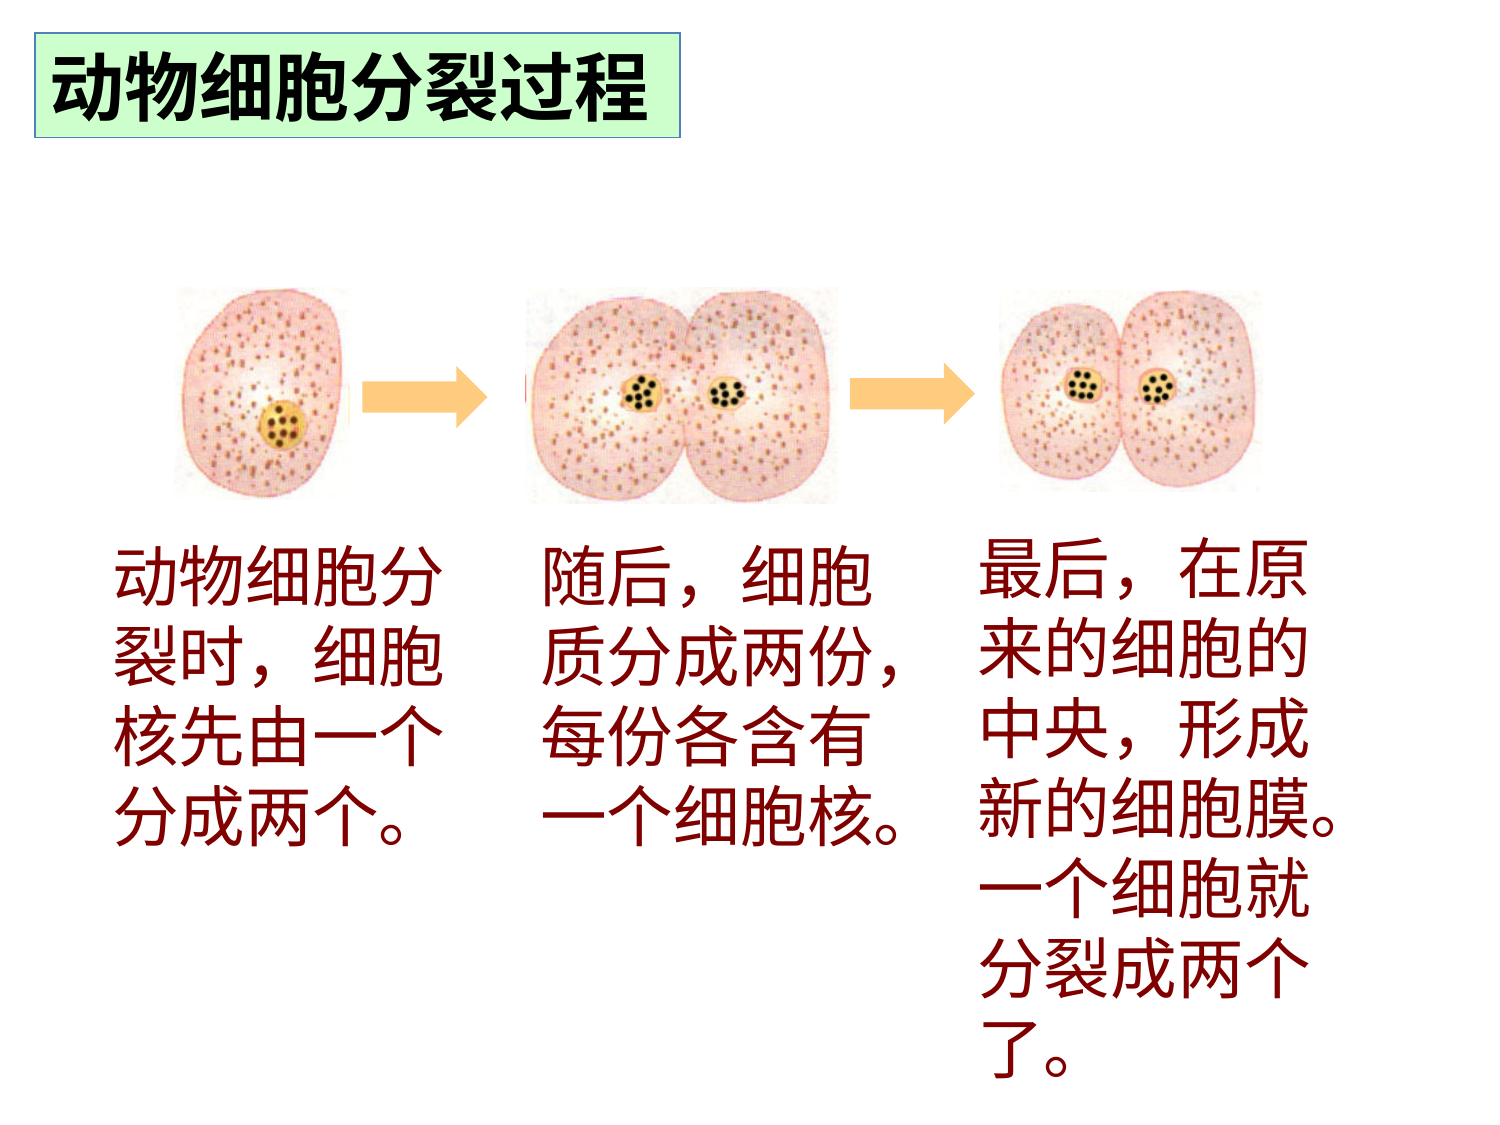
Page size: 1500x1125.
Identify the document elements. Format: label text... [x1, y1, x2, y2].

picture [999, 290, 1263, 492]
text_box 动物细胞分裂过程 [35, 32, 680, 138]
picture [524, 287, 838, 504]
text_box 随后，细胞质分成两份，每份各含有一个细胞核。 [525, 527, 916, 862]
text_box 动物细胞分裂时，细胞核先由一个分成两个。 [97, 527, 467, 862]
picture [174, 287, 351, 501]
text_box [849, 362, 976, 425]
text_box [362, 365, 488, 429]
text_box 最后，在原来的细胞的中央，形成新的细胞膜。一个细胞就分裂成两个了。 [962, 519, 1353, 1094]
